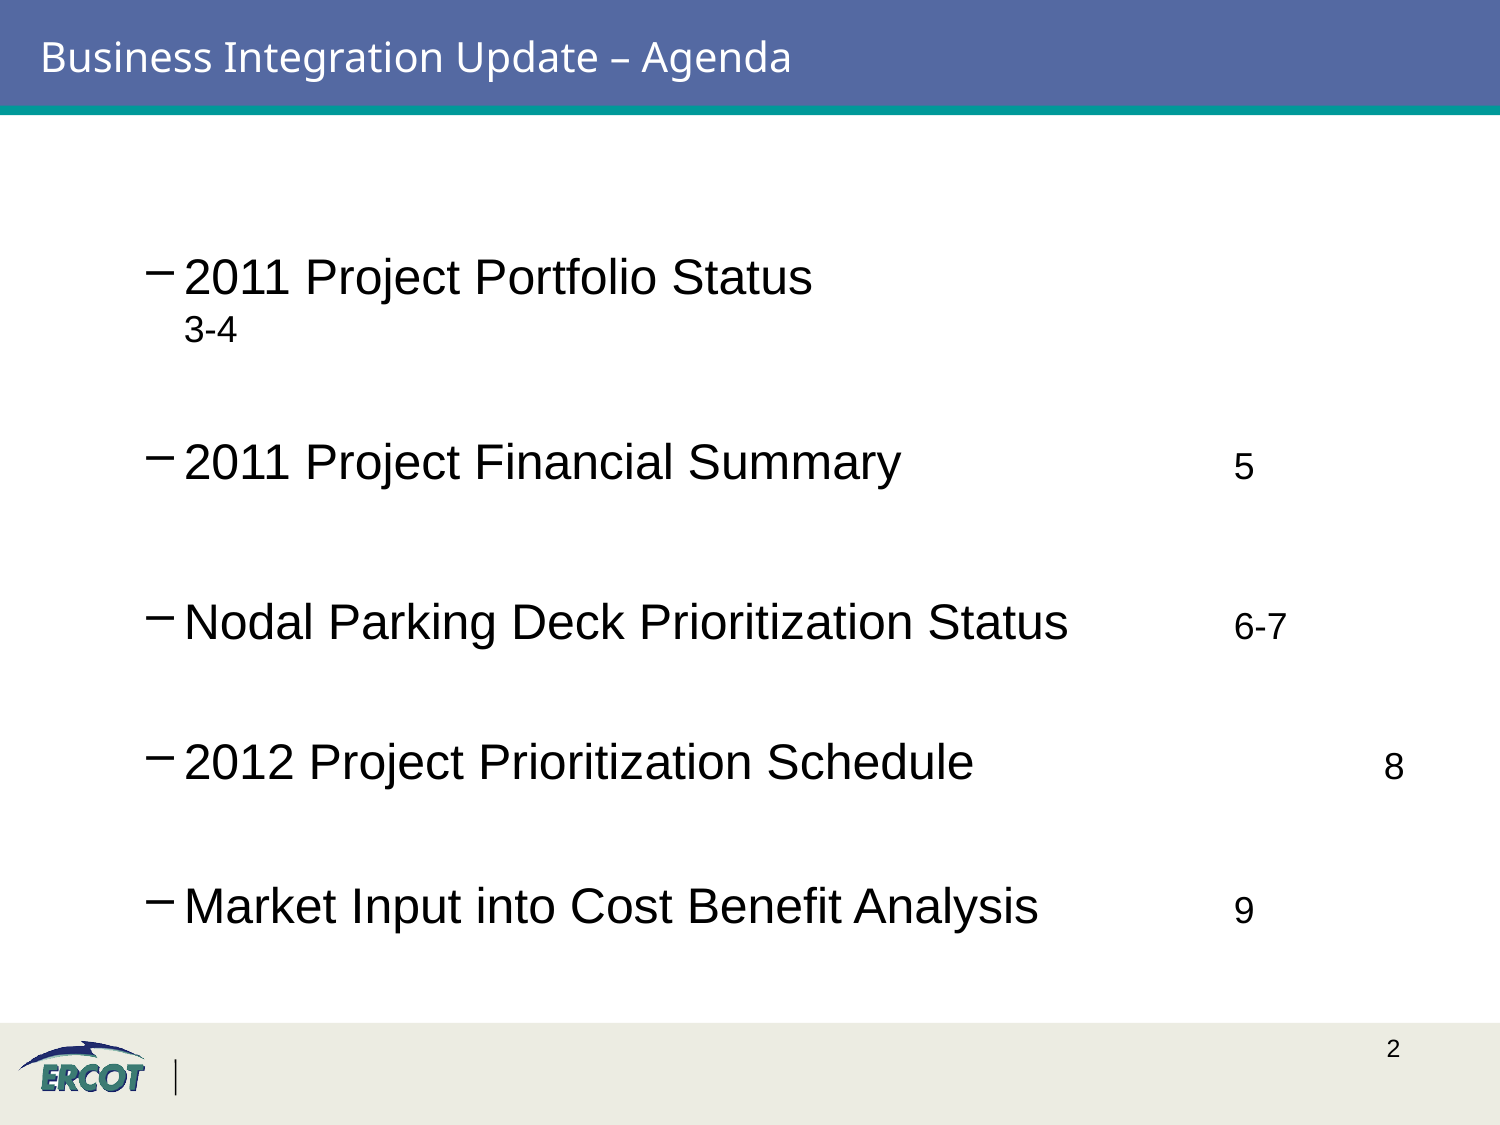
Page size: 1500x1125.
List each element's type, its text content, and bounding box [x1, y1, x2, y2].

picture [10, 1031, 151, 1111]
list 2011 Project Portfolio Status 3-4 2011 Project Financial Summary 5 Nodal Parking Deck Prioritization Status 6-7 2012 Project Prioritization Schedule 8 Market Input into Cost Benefit Analysis 9 [74, 237, 1426, 938]
title Business Integration Update – Agenda [24, 0, 1013, 113]
